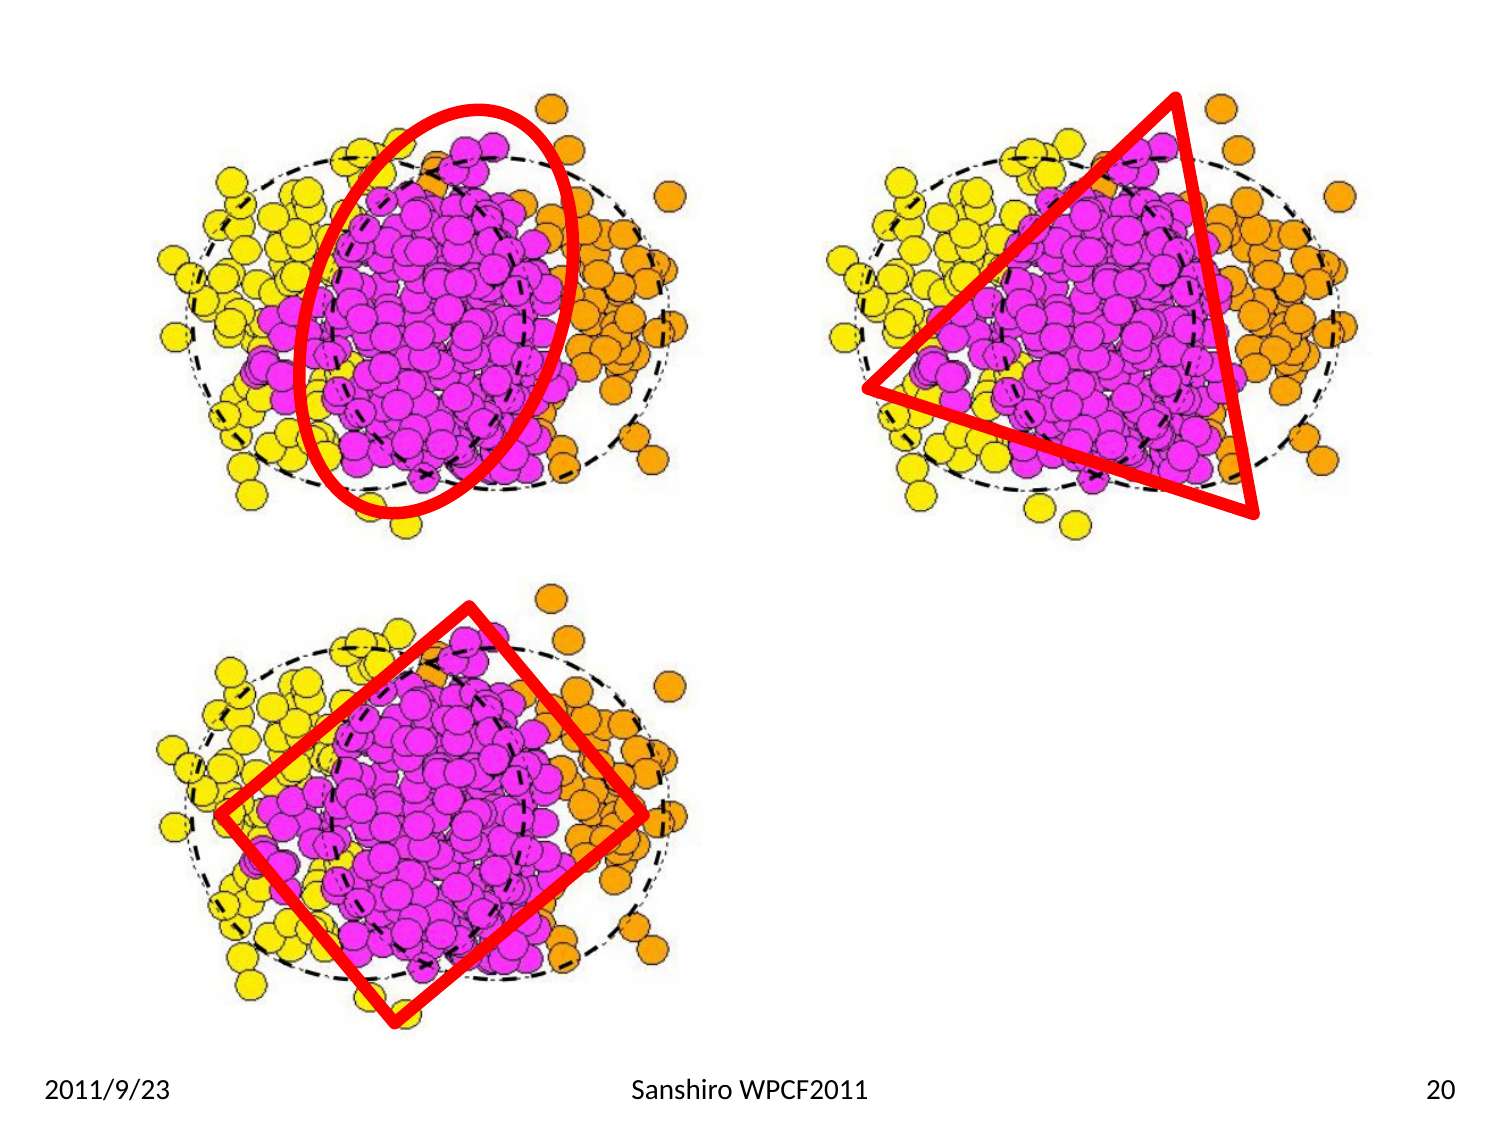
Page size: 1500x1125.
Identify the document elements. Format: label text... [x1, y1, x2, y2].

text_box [111, 83, 754, 573]
picture [111, 574, 754, 1064]
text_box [781, 84, 1424, 575]
footer Sanshiro WPCF2011 [512, 1057, 988, 1118]
slide_number 20 [1120, 1057, 1471, 1118]
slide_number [29, 1057, 380, 1118]
